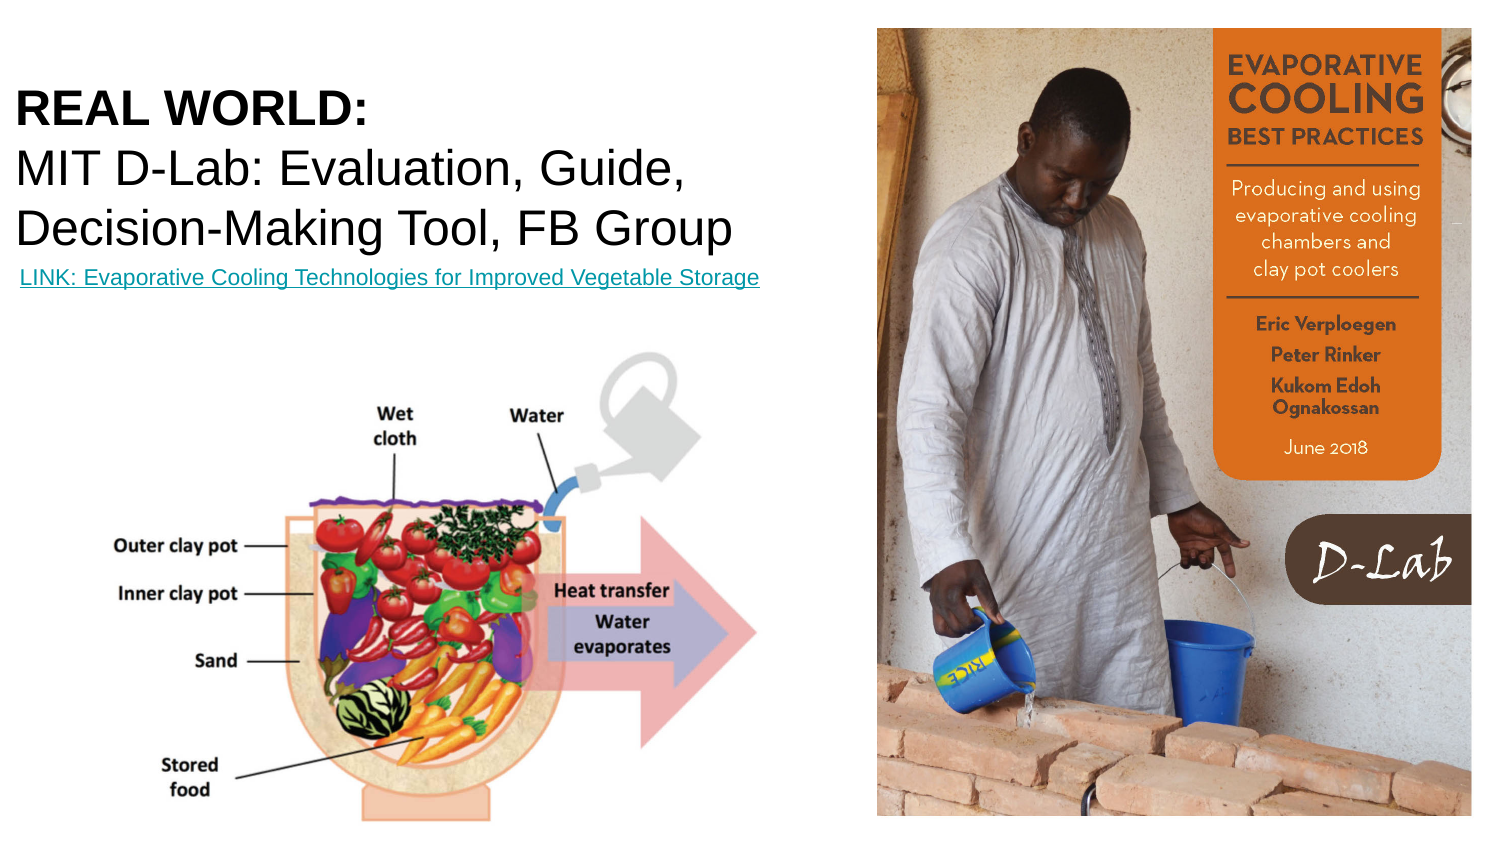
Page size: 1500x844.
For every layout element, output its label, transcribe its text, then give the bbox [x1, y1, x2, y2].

text_box REAL WORLD: MIT D-Lab: Evaluation, Guide, Decision-Making Tool, FB Group [0, 59, 842, 160]
picture [847, 0, 1500, 844]
picture [74, 341, 789, 834]
text_box LINK: Evaporative Cooling Technologies for Improved Vegetable Storage [4, 255, 818, 298]
